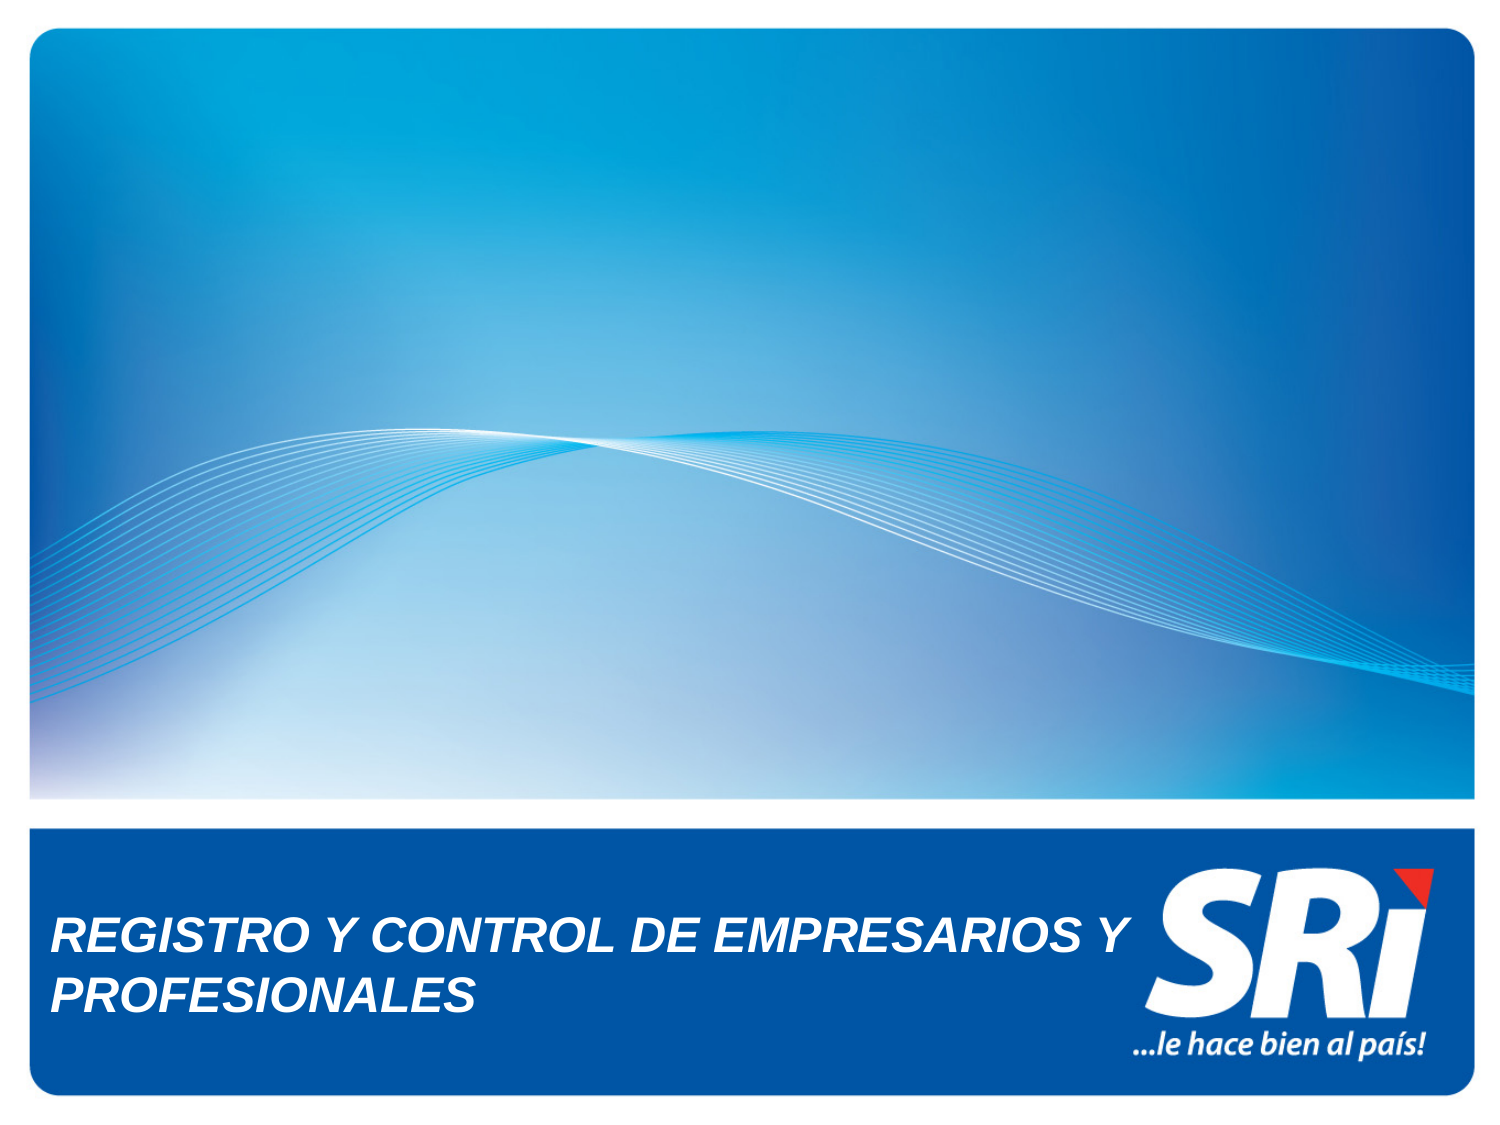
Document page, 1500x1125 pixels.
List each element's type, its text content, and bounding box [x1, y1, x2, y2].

subtitle REGISTRO Y CONTROL DE EMPRESARIOS Y PROFESIONALES [34, 862, 1196, 1063]
picture [0, 0, 1500, 1125]
